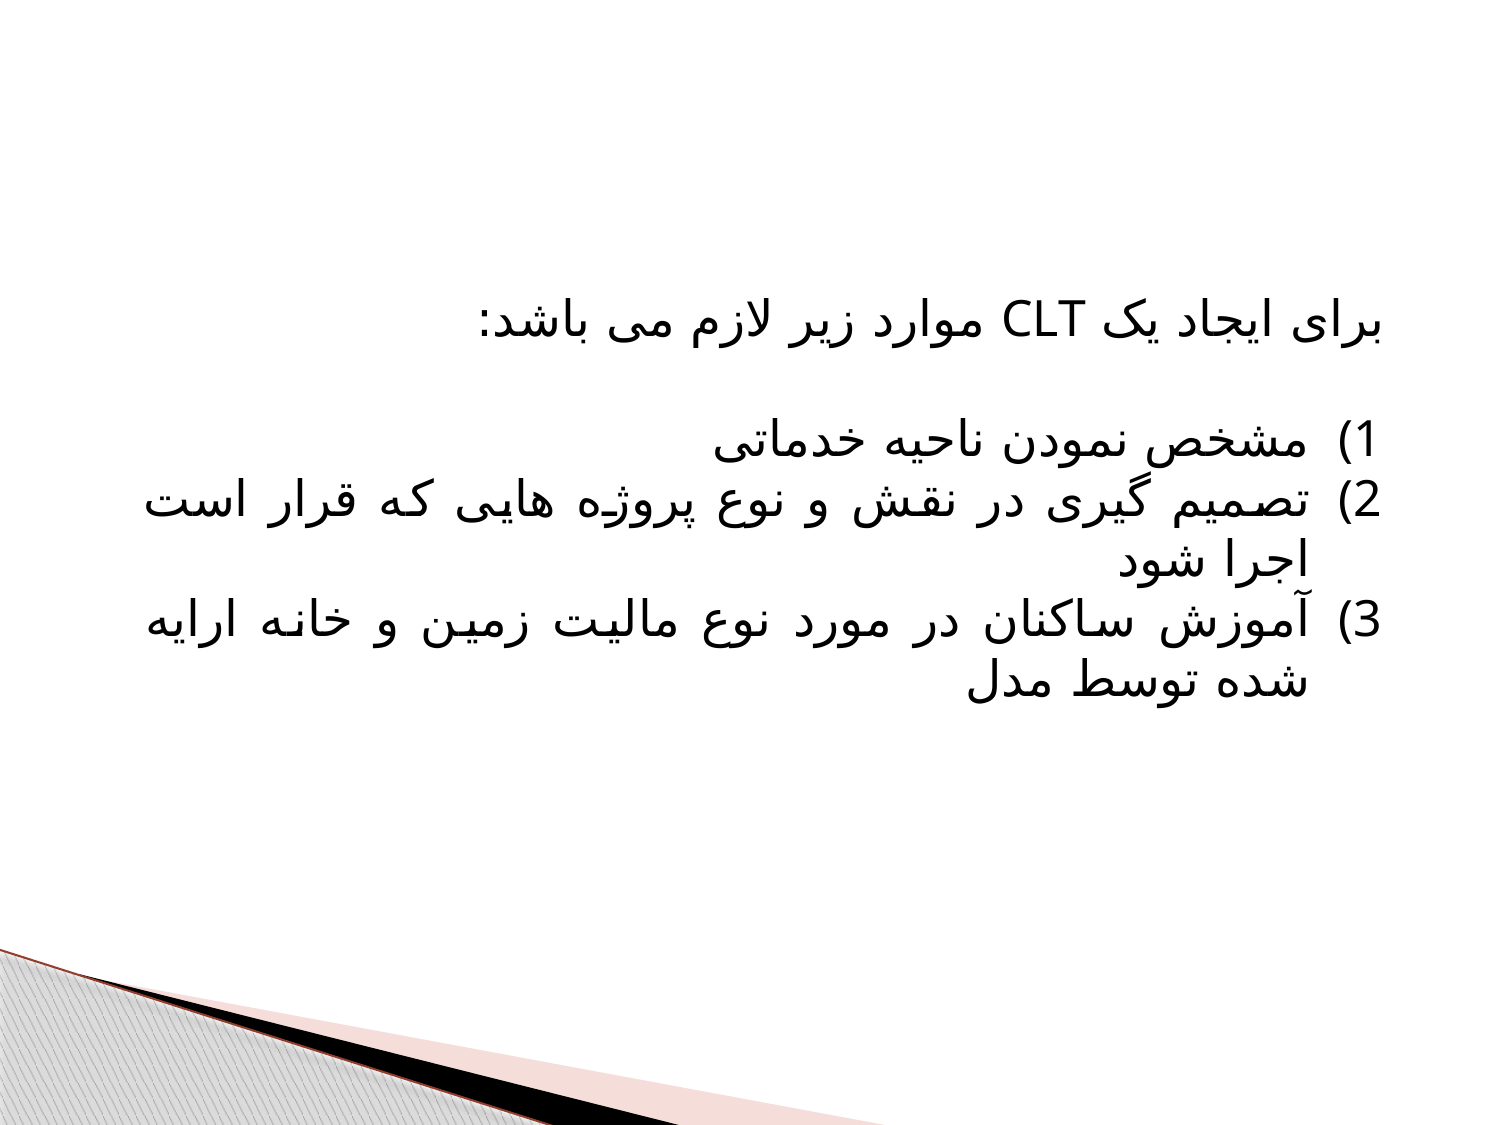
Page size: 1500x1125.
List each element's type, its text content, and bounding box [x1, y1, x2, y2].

text_box برای ایجاد یک CLT موارد زیر لازم می باشد: مشخص نمودن ناحیه خدماتی تصمیم گیری در نقش و نوع پروژه هایی که قرار است اجرا شود آموزش ساکنان در مورد نوع مالیت زمین و خانه ارایه شده توسط مدل [124, 279, 1400, 714]
